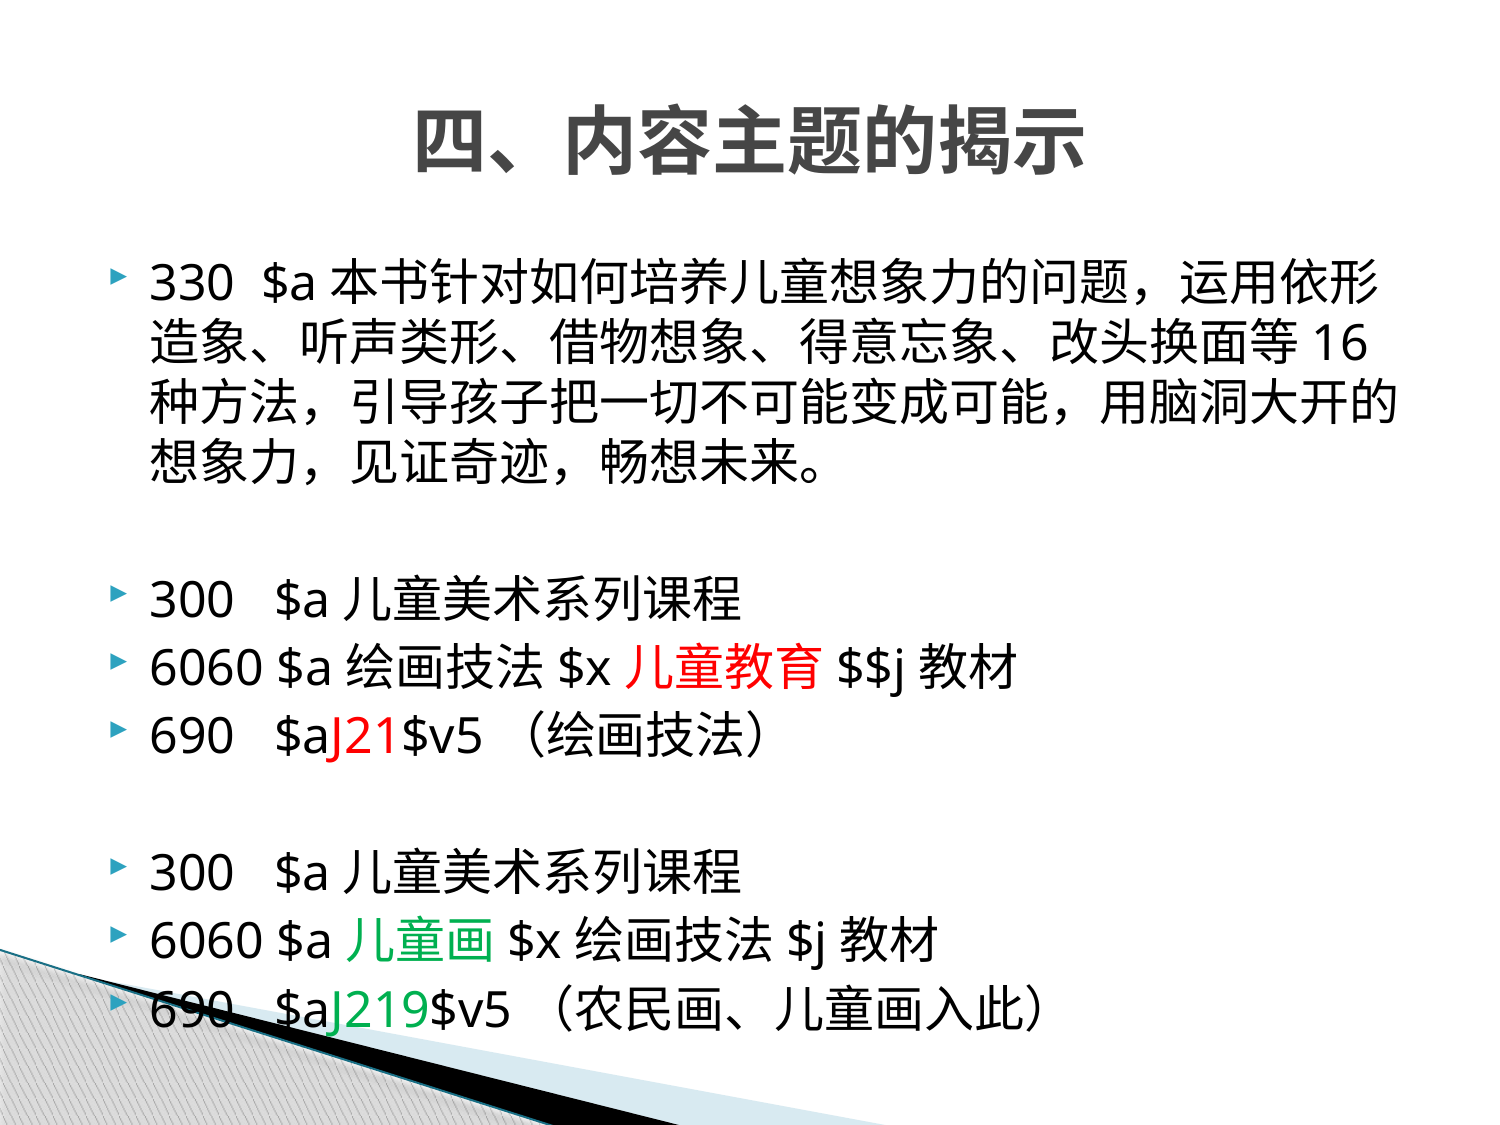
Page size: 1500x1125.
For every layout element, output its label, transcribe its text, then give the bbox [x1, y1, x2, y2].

title 四、内容主题的揭示 [75, 45, 1425, 233]
list 330 $a本书针对如何培养儿童想象力的问题，运用依形造象、听声类形、借物想象、得意忘象、改头换面等16种方法，引导孩子把一切不可能变成可能，用脑洞大开的想象力，见证奇迹，畅想未来。 300 $a儿童美术系列课程 6060 $a绘画技法$x儿童教育$$j教材 690 $aJ21$v5（绘画技法） 300 $a儿童美术系列课程 6060 $a儿童画$x绘画技法$j教材 690 $aJ219$v5（农民画、儿童画入此） [75, 243, 1425, 1059]
